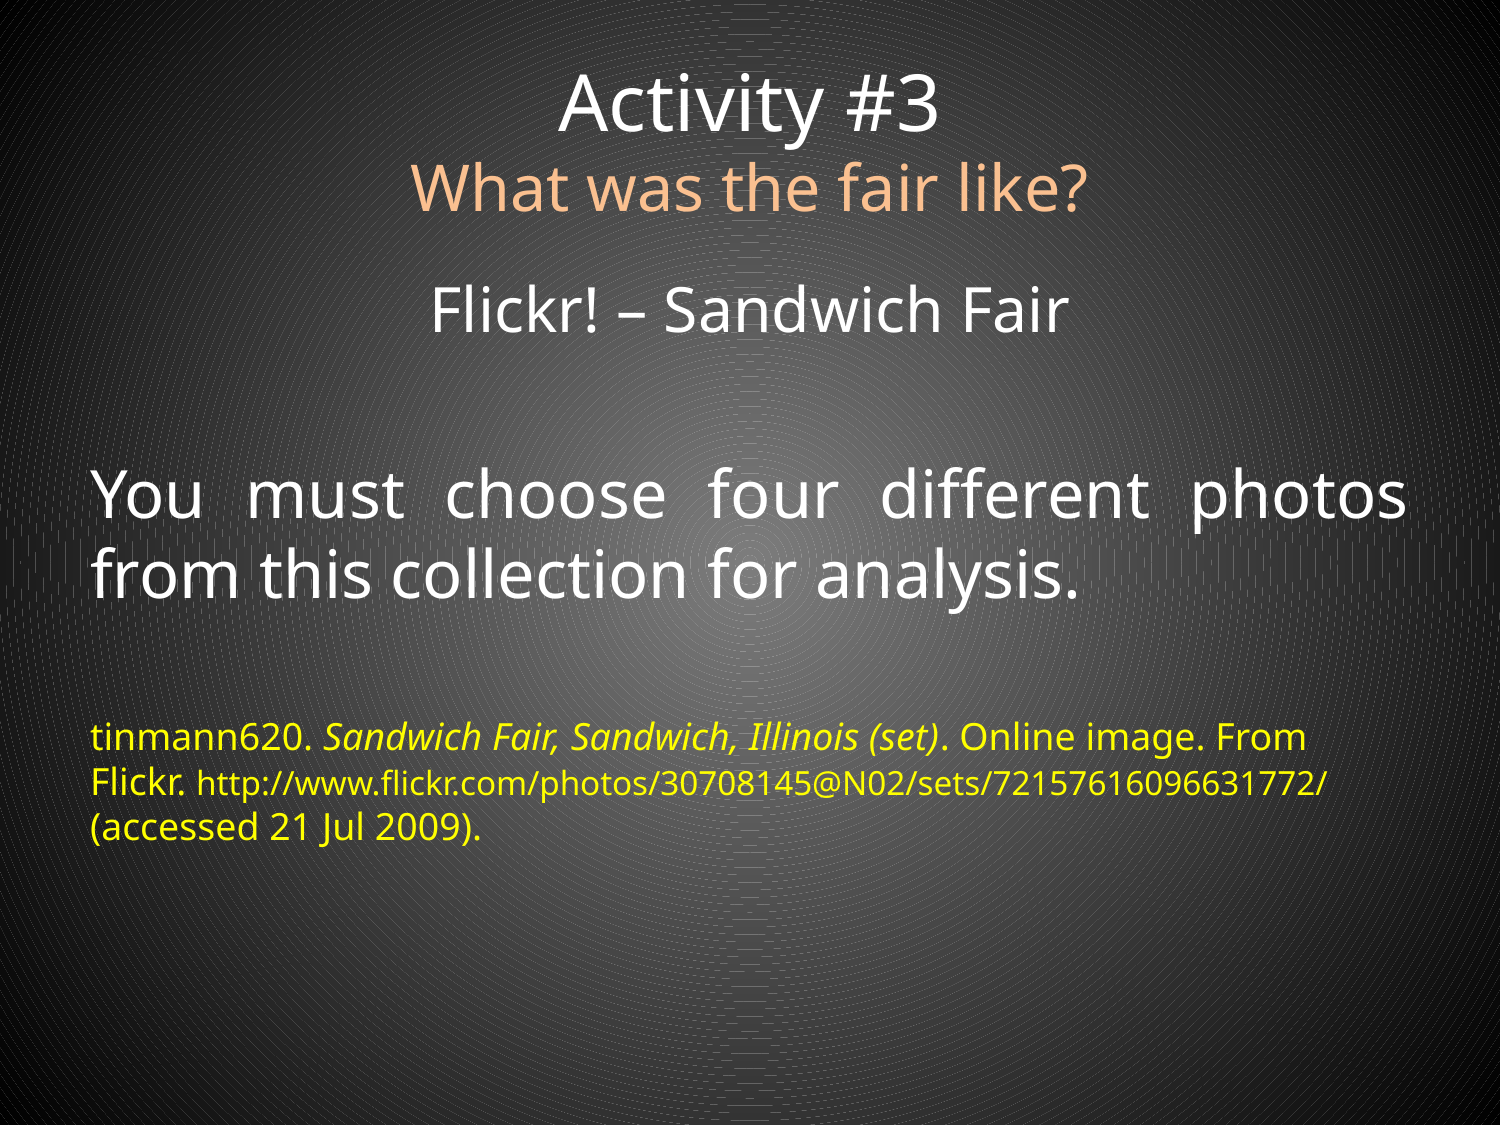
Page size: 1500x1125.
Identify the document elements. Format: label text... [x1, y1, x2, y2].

title Activity #3 What was the fair like? [75, 45, 1425, 233]
list Flickr! – Sandwich Fair You must choose four different photos from this collection for analysis. tinmann620. Sandwich Fair, Sandwich, Illinois (set). Online image. From Flickr. http://www.flickr.com/photos/30708145@N02/sets/72157616096631772/ (accessed 21 Jul 2009). [75, 262, 1425, 1005]
